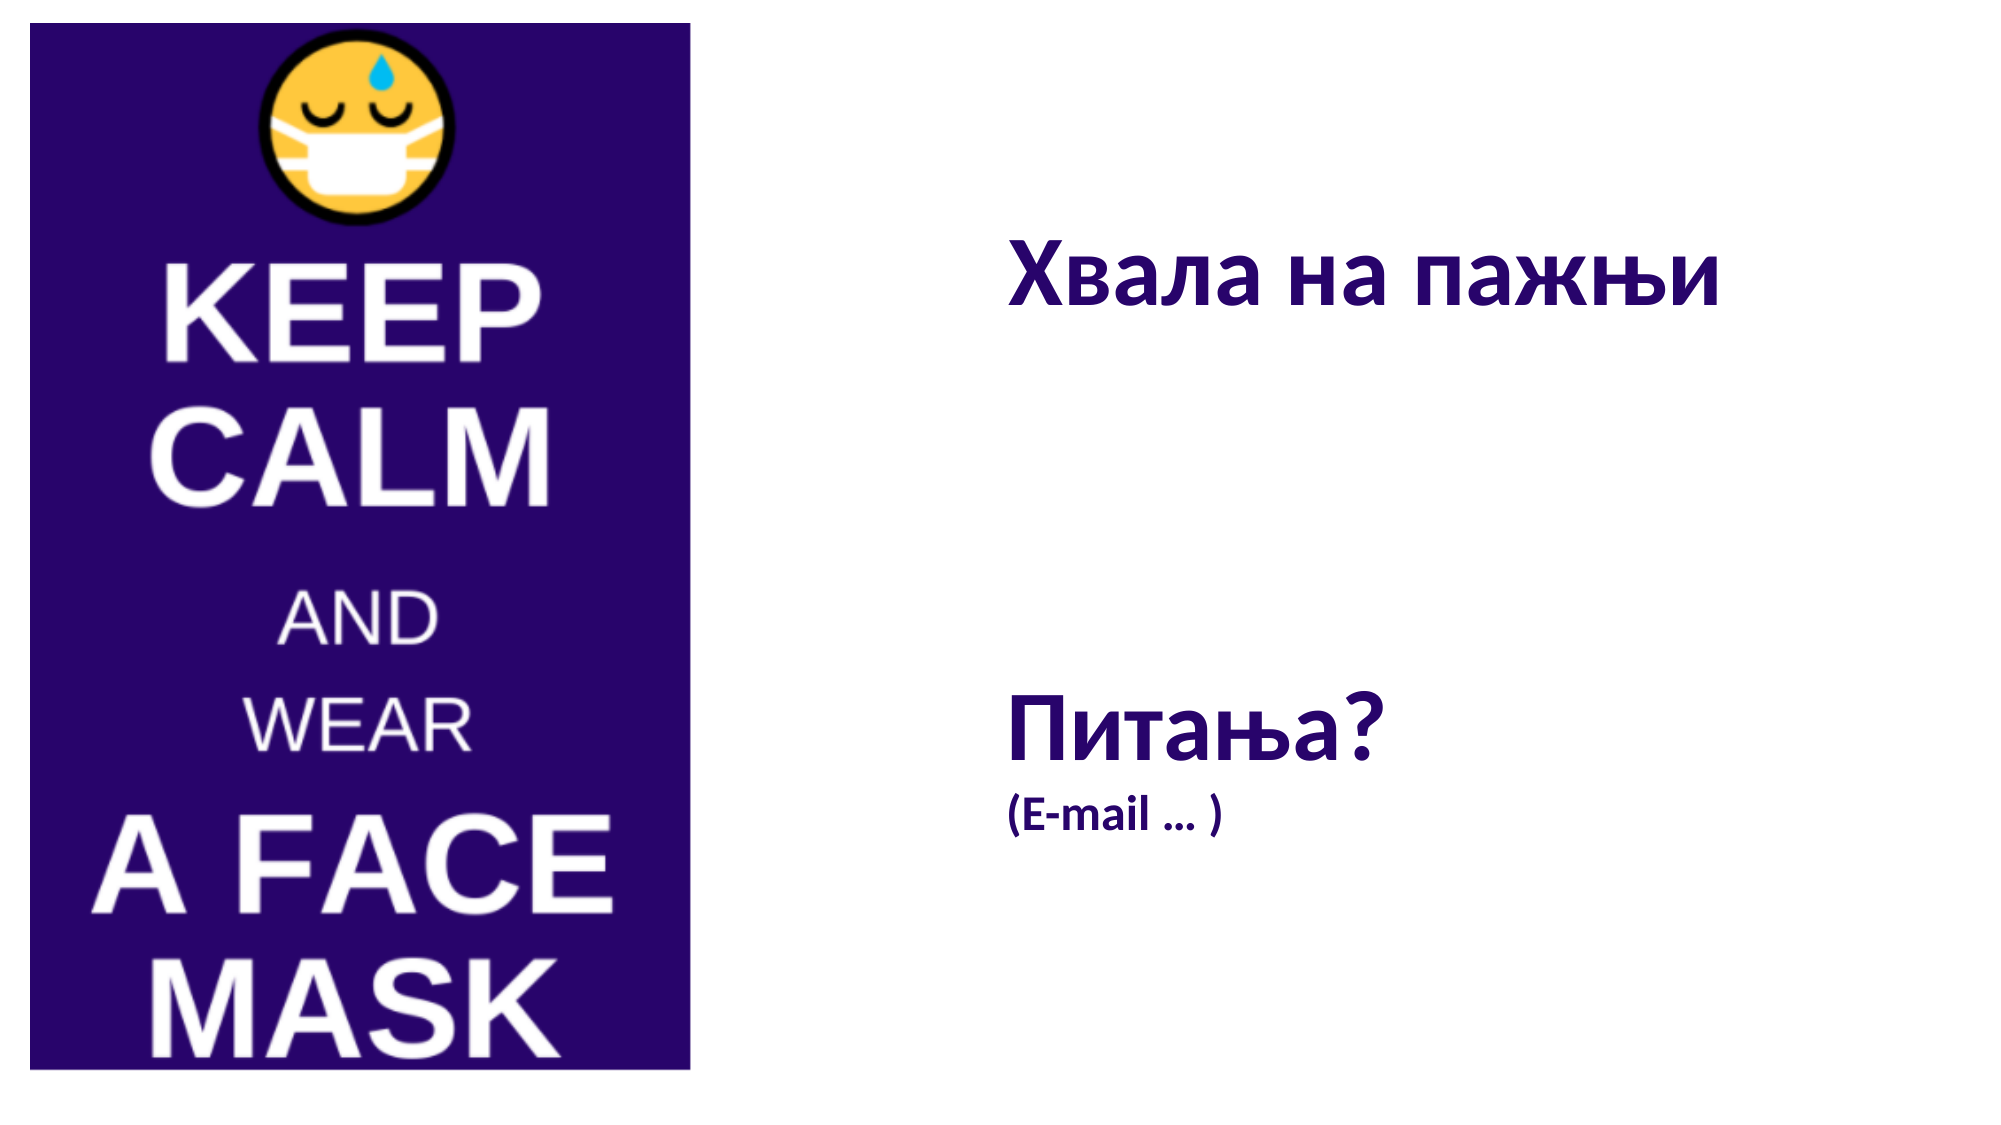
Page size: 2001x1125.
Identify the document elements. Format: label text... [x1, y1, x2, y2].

text_box Хвала на пажњи [993, 197, 1739, 333]
picture [30, 23, 696, 1072]
text_box Питања? (E-mail … ) [991, 653, 1404, 848]
